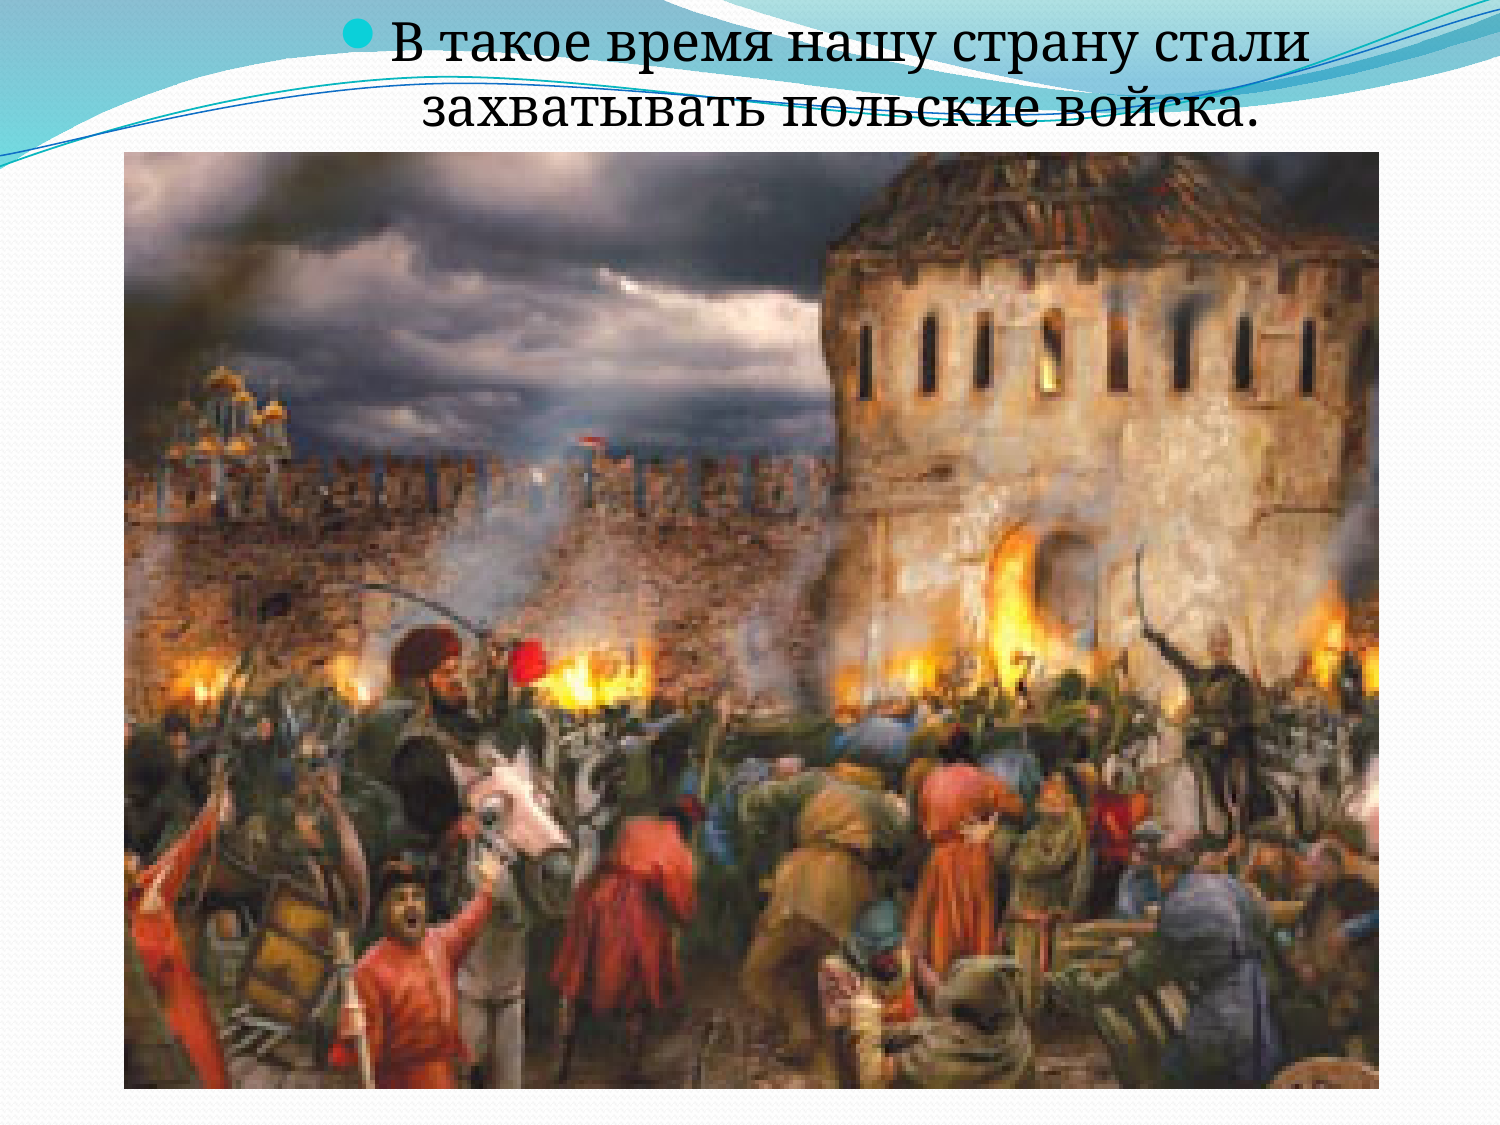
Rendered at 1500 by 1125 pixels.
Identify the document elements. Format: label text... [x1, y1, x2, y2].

list В такое время нашу страну стали захватывать польские войска. [175, 0, 1475, 927]
picture [124, 152, 1380, 1089]
